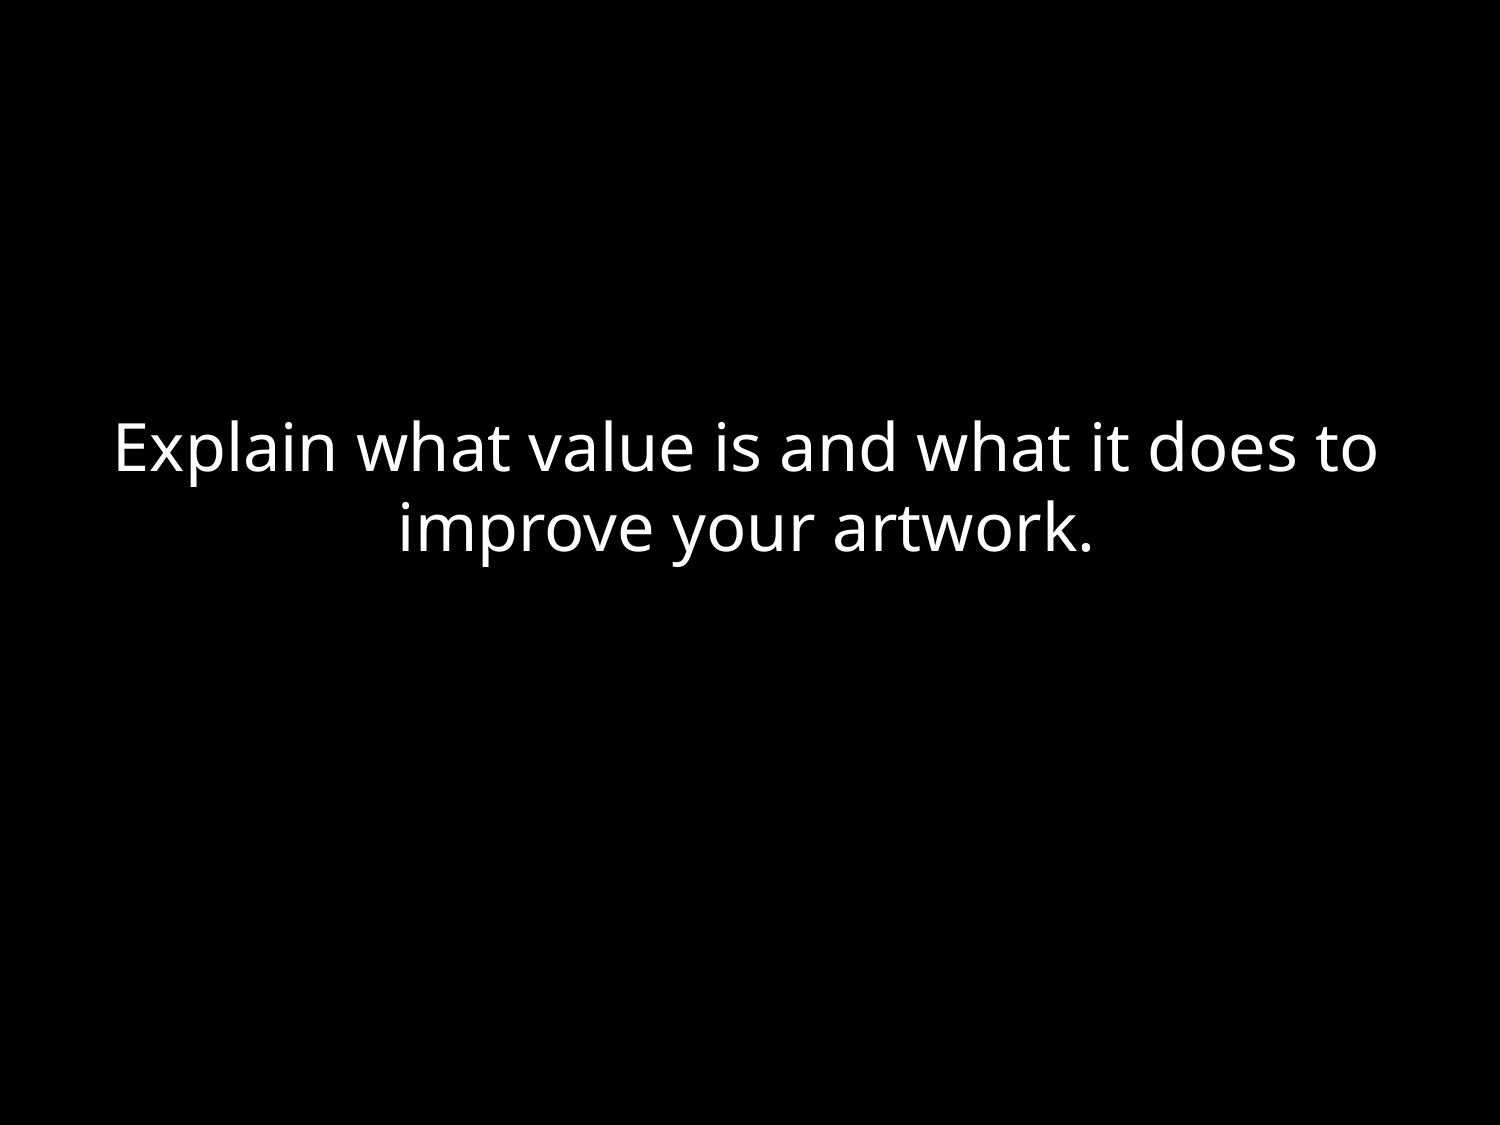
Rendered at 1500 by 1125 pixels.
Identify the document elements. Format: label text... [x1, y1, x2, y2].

subtitle Explain what value is and what it does to improve your artwork. [60, 396, 1435, 685]
